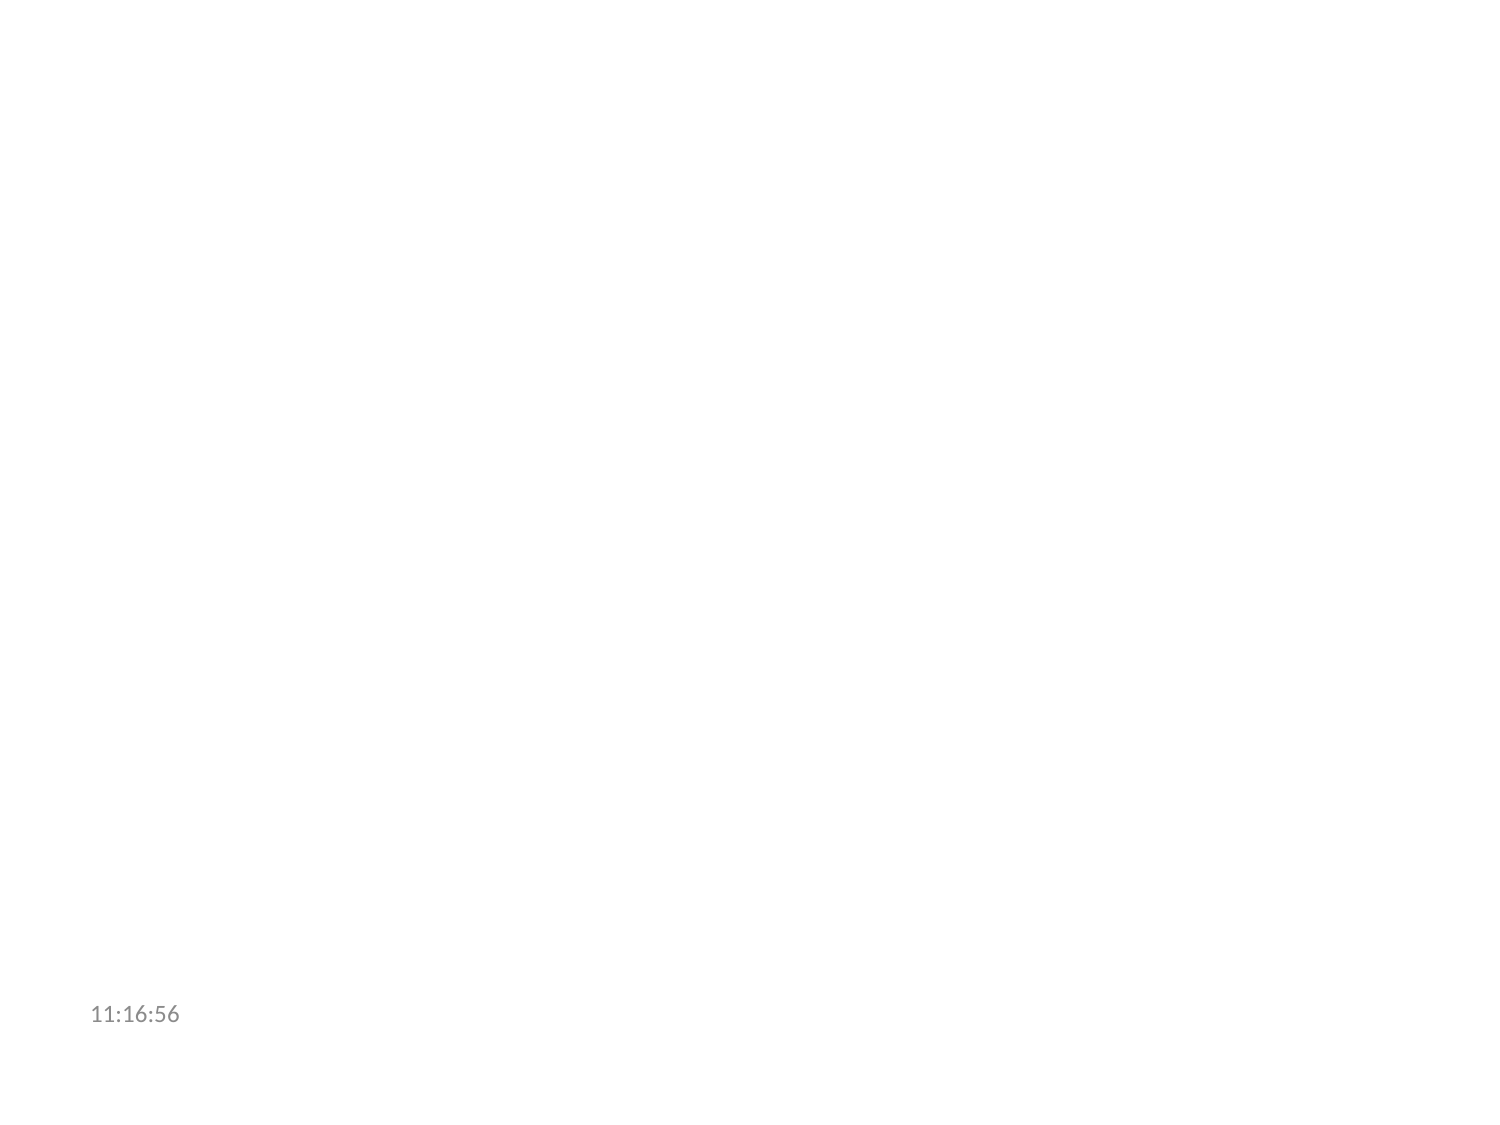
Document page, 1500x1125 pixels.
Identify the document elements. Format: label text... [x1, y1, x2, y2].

text_box 15:35:09 [75, 982, 425, 1043]
